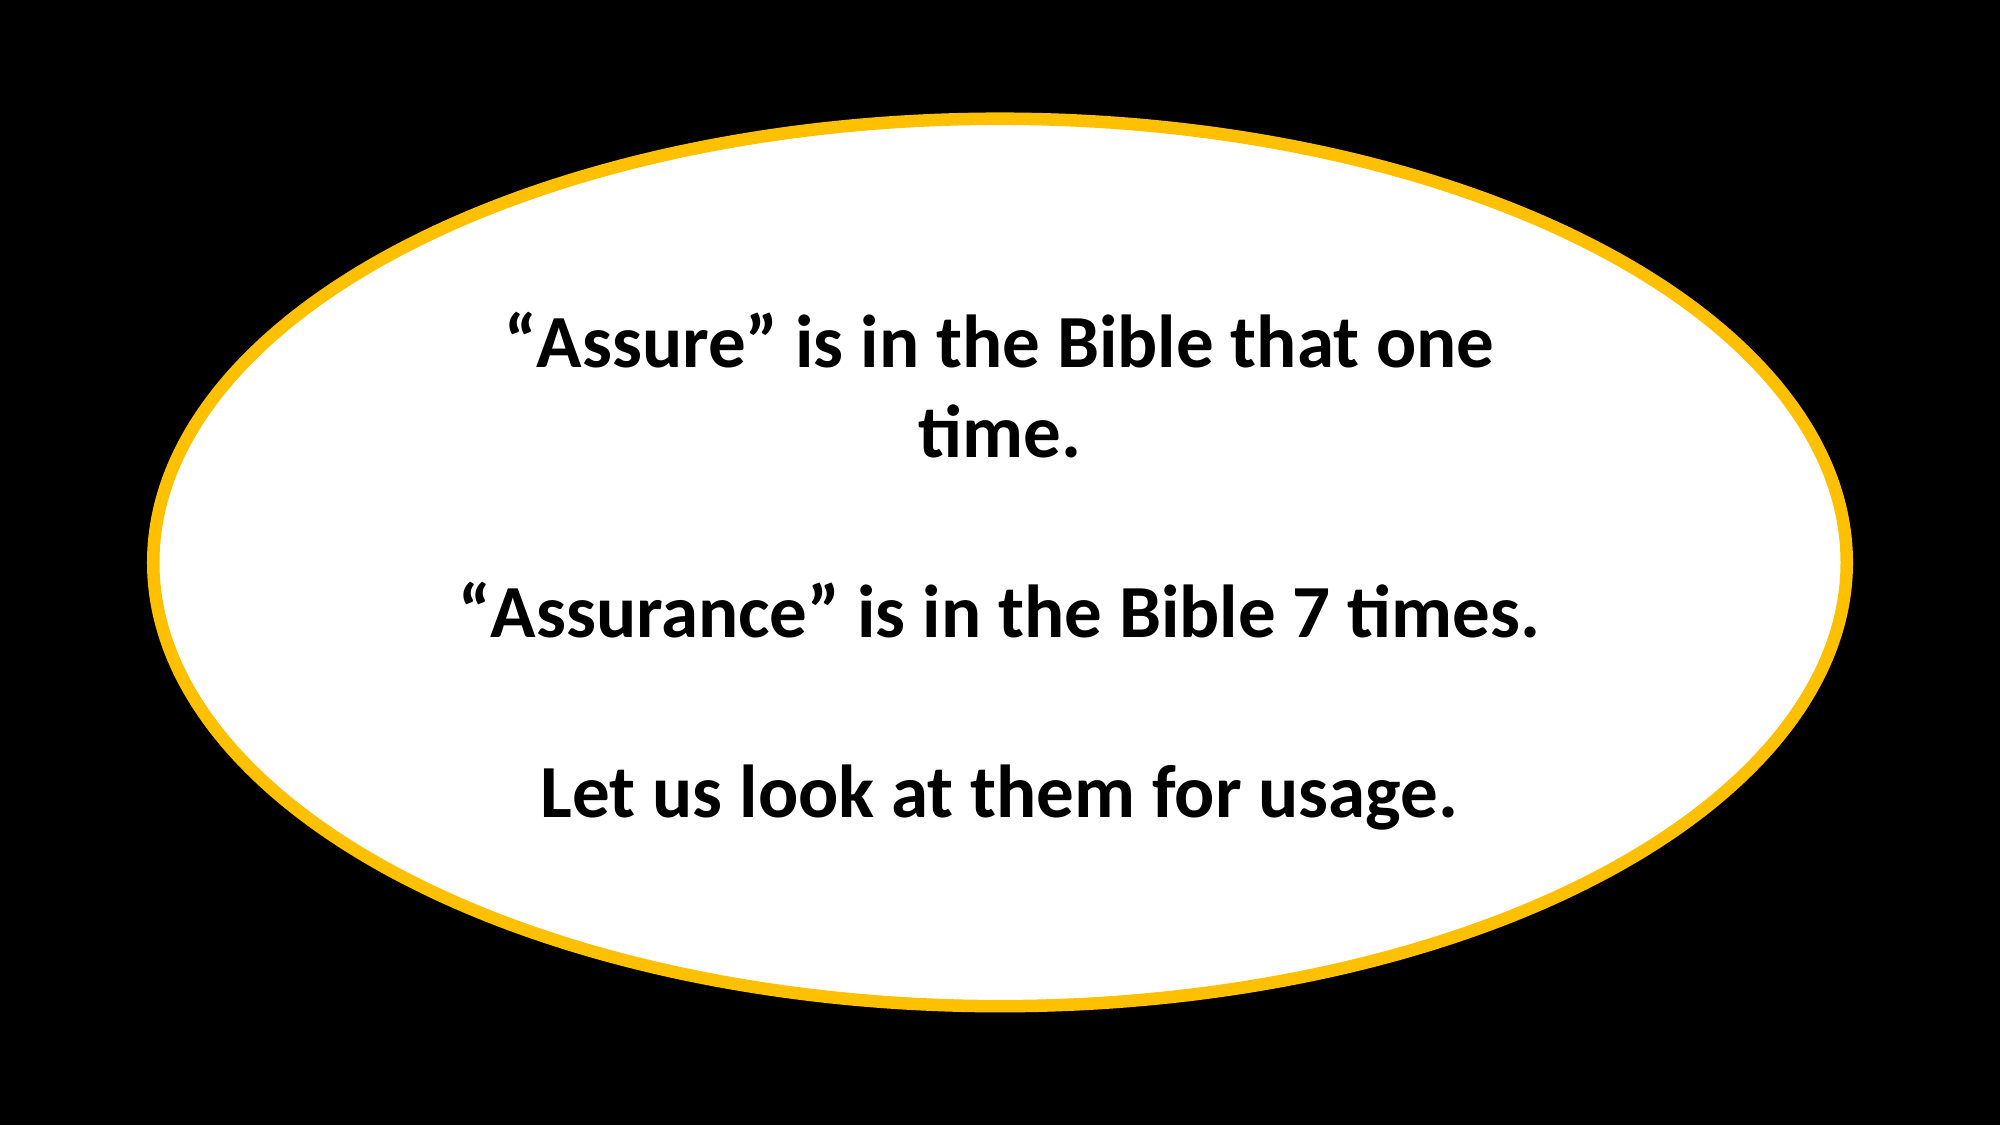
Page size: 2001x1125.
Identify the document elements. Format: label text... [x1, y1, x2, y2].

text_box “Assure” is in the Bible that one time. “Assurance” is in the Bible 7 times. Let us look at them for usage. [152, 117, 1848, 1008]
